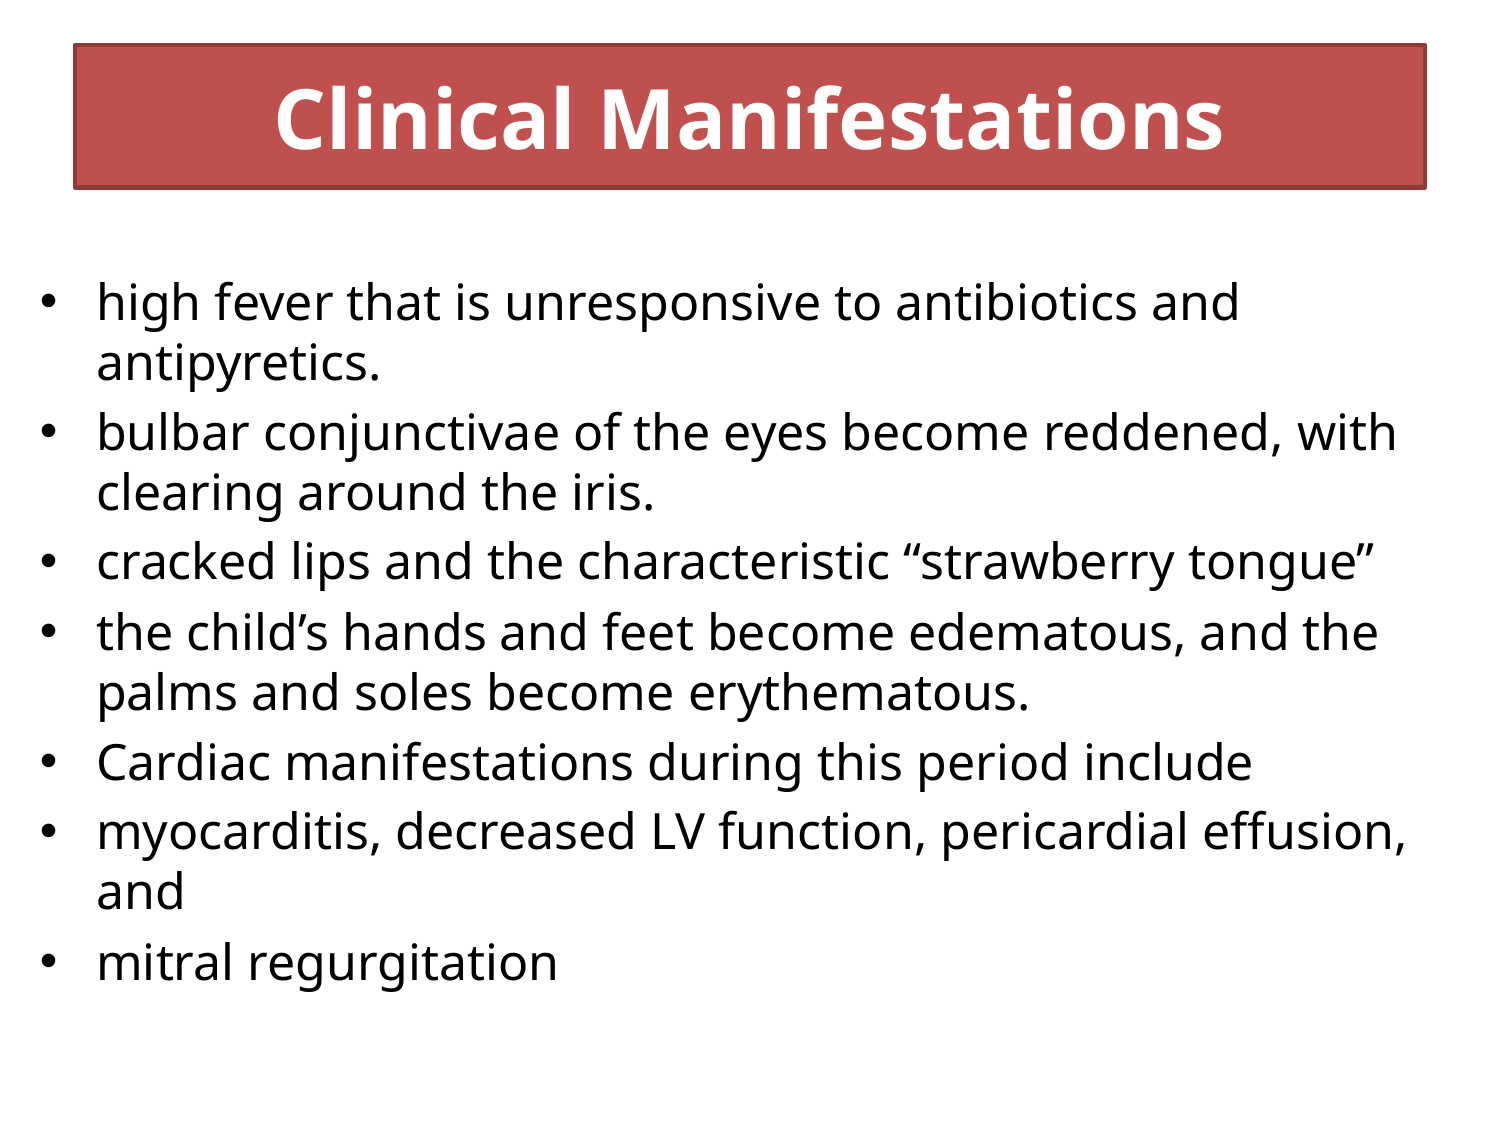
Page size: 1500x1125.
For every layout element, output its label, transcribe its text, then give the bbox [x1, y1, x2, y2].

list high fever that is unresponsive to antibiotics and antipyretics. bulbar conjunctivae of the eyes become reddened, with clearing around the iris. cracked lips and the characteristic “strawberry tongue” the child’s hands and feet become edematous, and the palms and soles become erythematous. Cardiac manifestations during this period include myocarditis, decreased LV function, pericardial effusion, and mitral regurgitation [24, 262, 1463, 1005]
title Clinical Manifestations [73, 43, 1427, 190]
